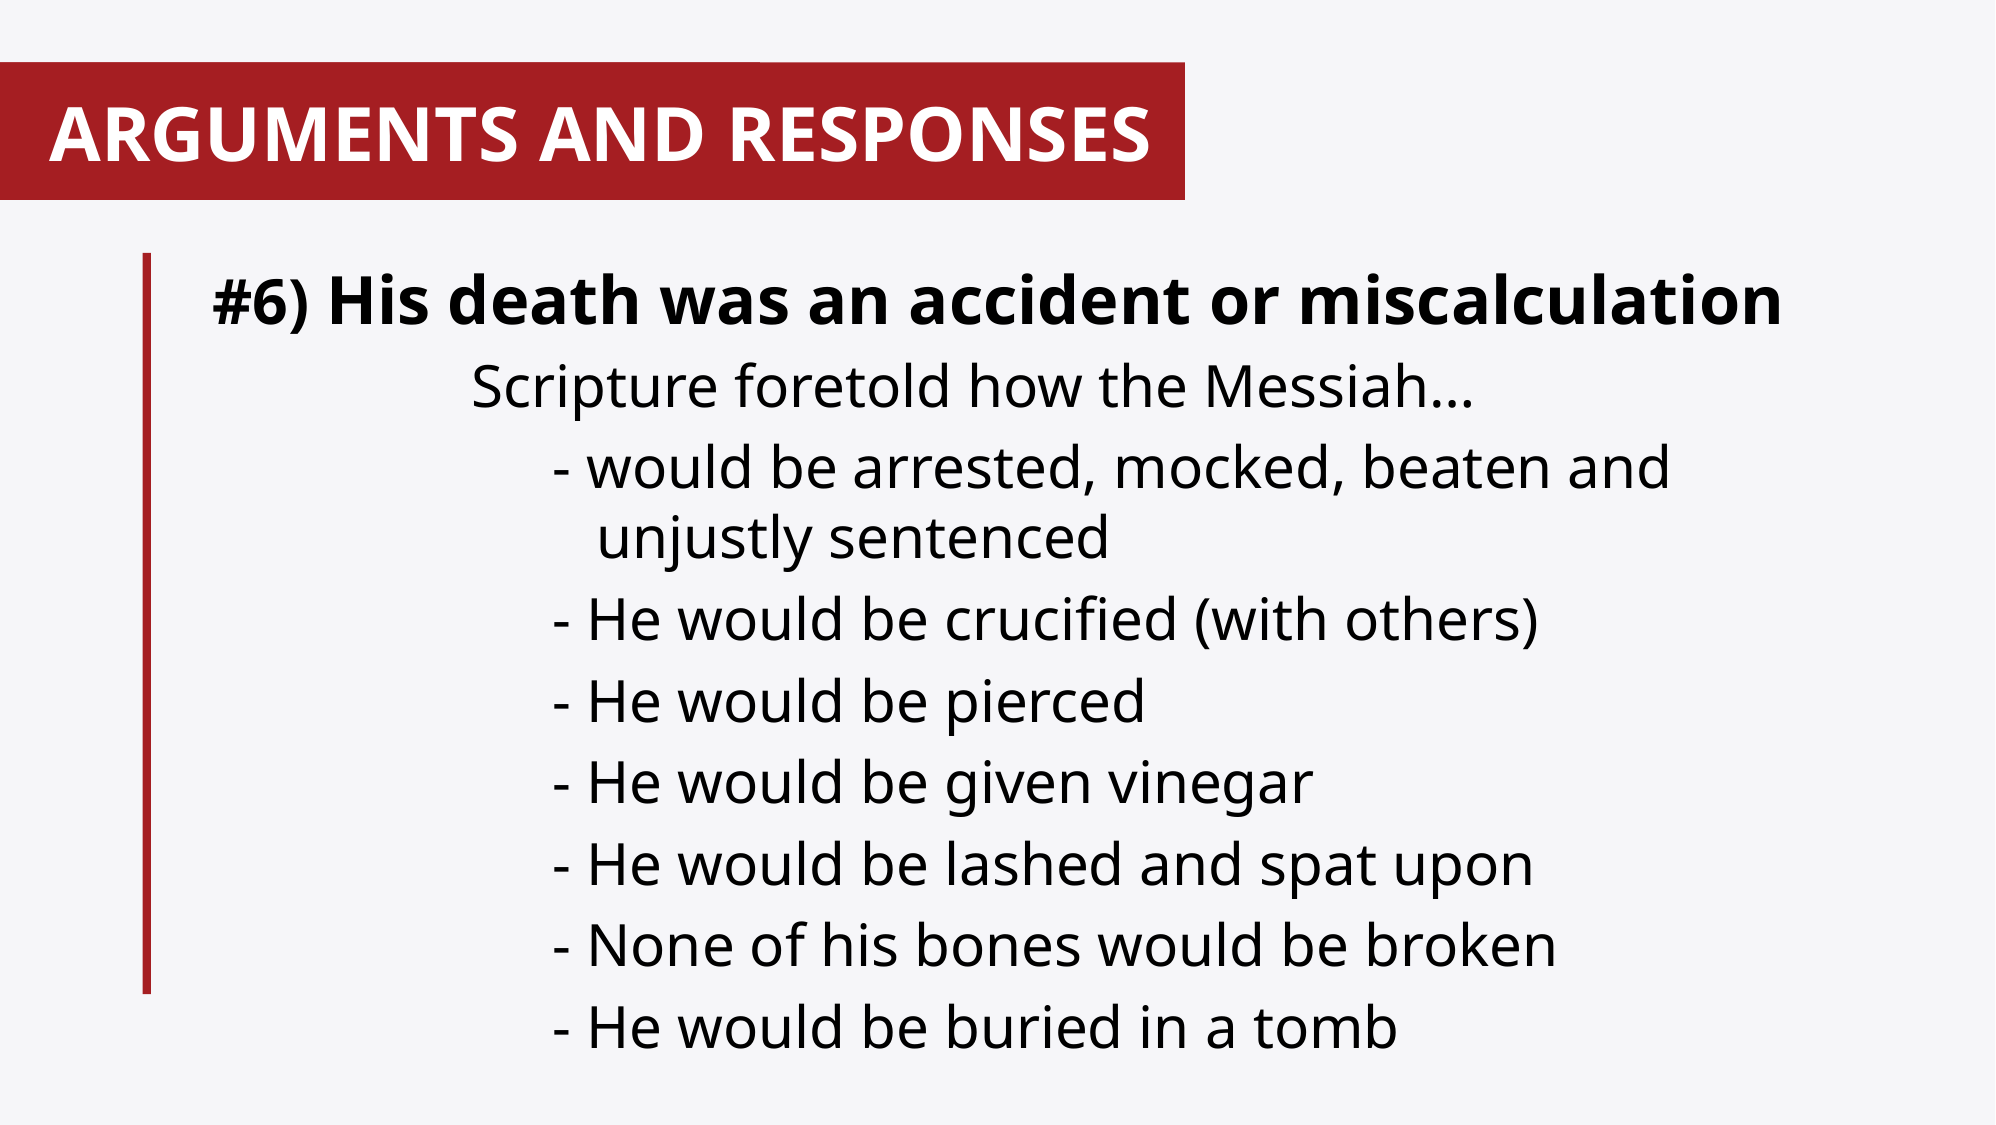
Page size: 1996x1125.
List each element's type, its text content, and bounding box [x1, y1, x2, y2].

subtitle #6) His death was an accident or miscalculation Scripture foretold how the Messiah… - would be arrested, mocked, beaten and unjustly sentenced - He would be crucified (with others) - He would be pierced - He would be given vinegar - He would be lashed and spat upon - None of his bones would be broken - He would be buried in a tomb [197, 249, 1885, 1125]
text_box ARGUMENTS AND RESPONSES [0, 62, 1185, 200]
